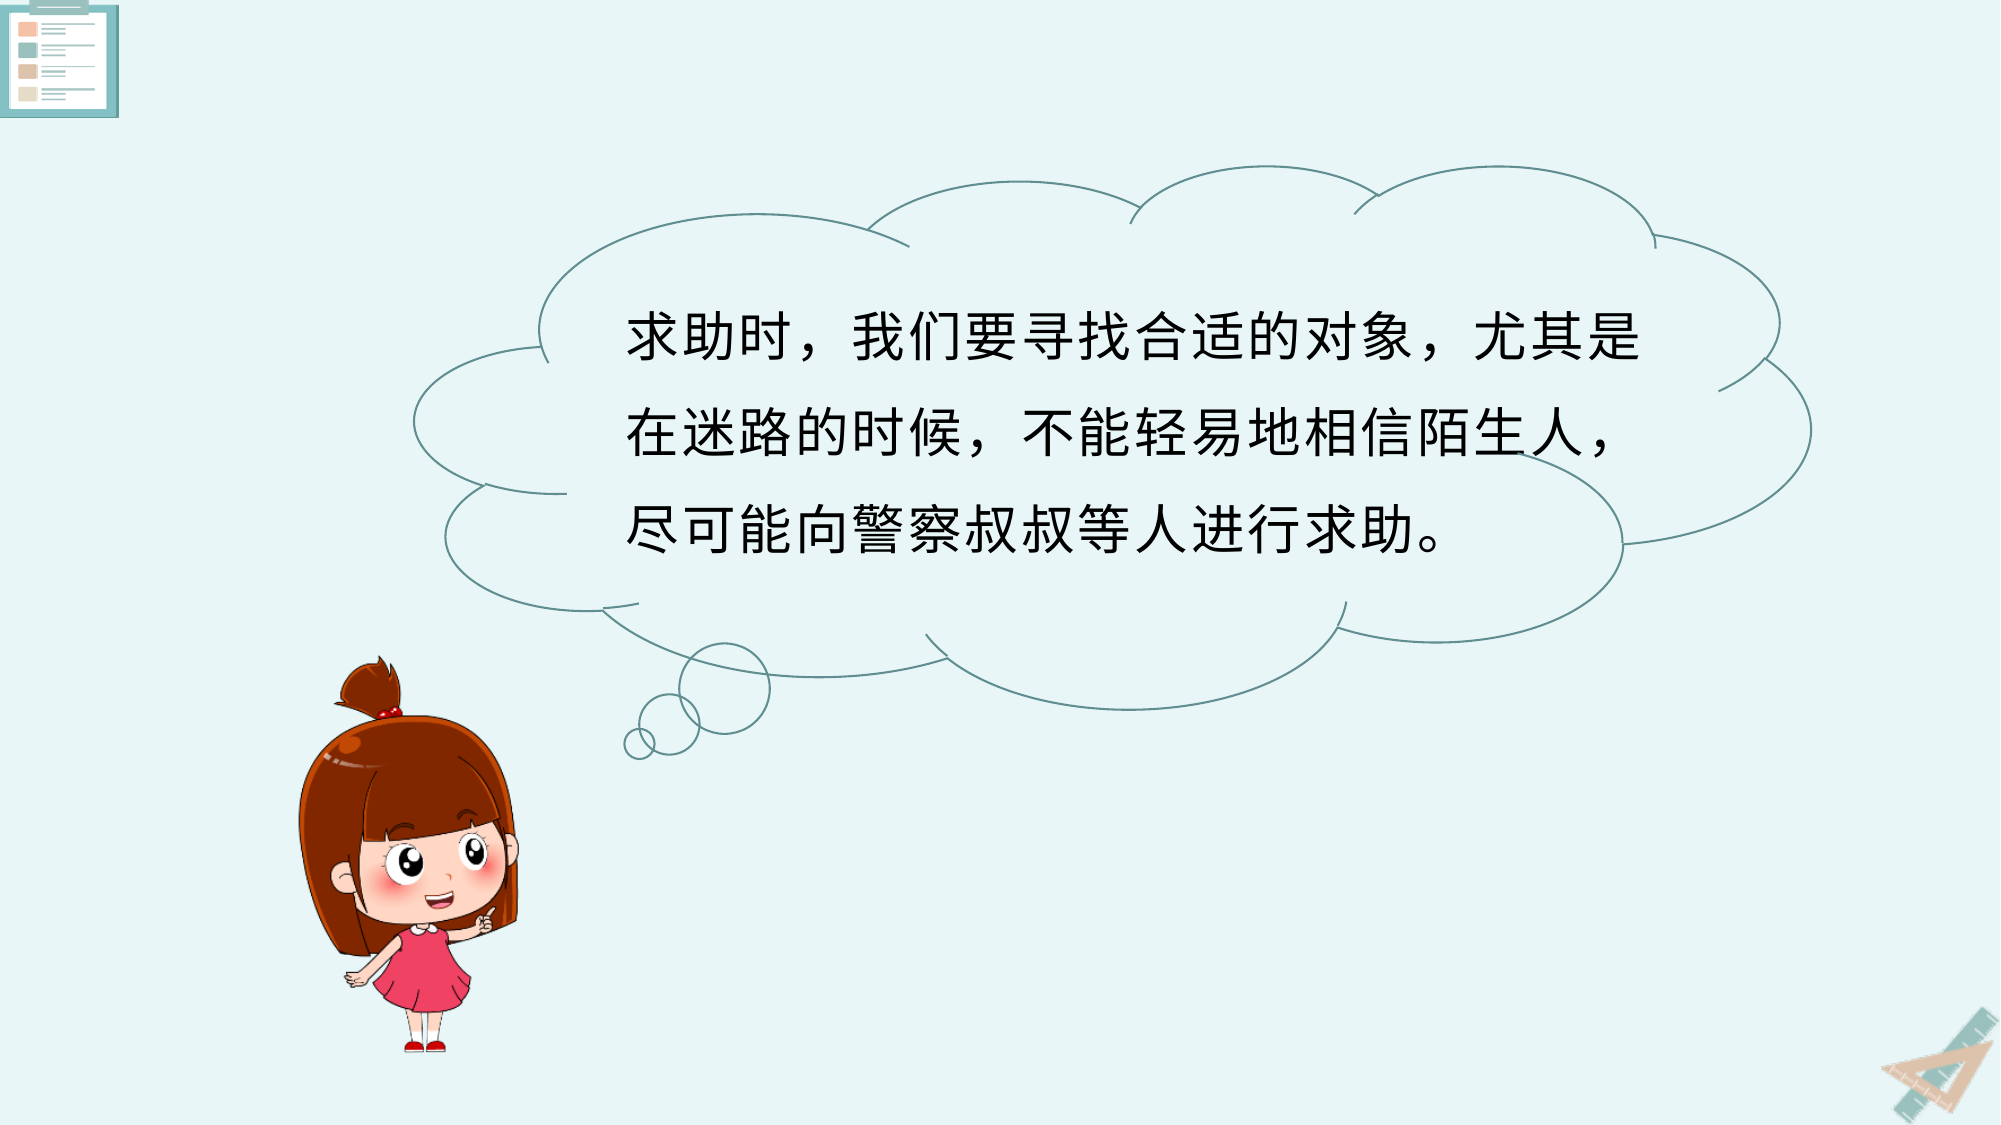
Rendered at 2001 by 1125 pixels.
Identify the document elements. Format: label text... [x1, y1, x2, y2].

subtitle 求助时，我们要寻找合适的对象，尤其是在迷路的时候，不能轻易地相信陌生人，尽可能向警察叔叔等人进行求助。 [1493, 541, 1666, 640]
picture [0, 0, 119, 119]
picture [297, 639, 533, 1081]
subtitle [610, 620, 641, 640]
text_box [412, 165, 1813, 761]
picture [1881, 1006, 2000, 1125]
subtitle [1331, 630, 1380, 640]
